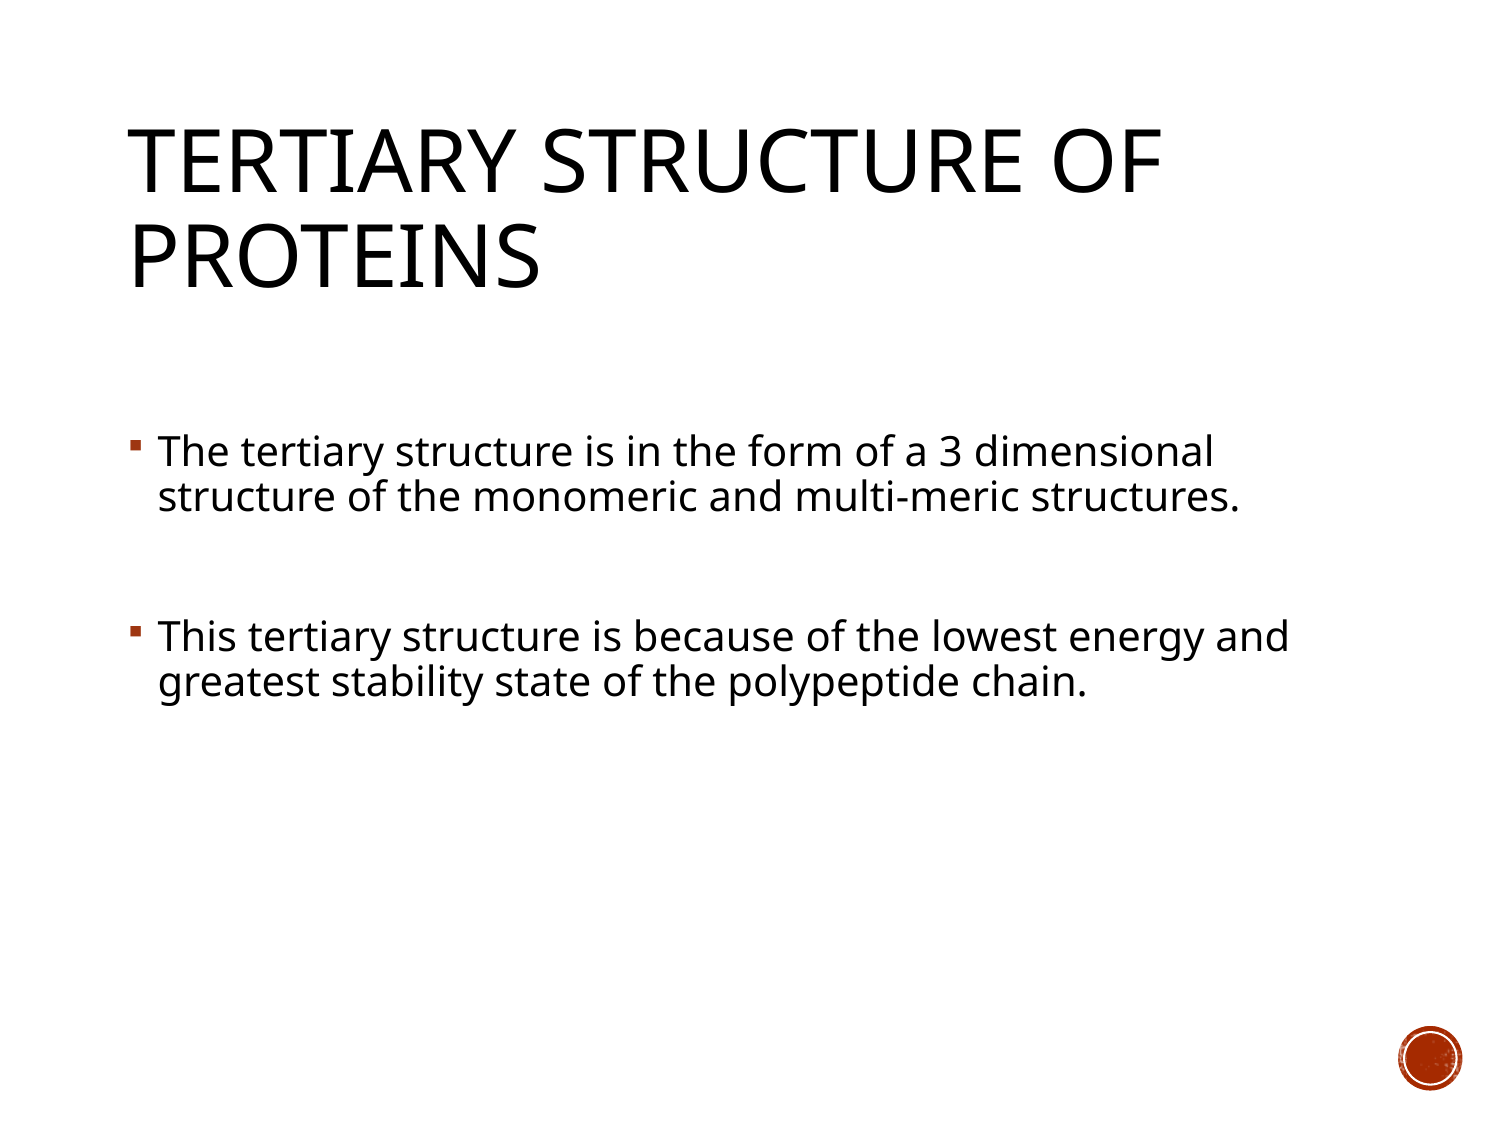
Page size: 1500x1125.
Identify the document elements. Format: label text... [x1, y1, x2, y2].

title tertiary structure of proteins [112, 79, 1388, 344]
list The tertiary structure is in the form of a 3 dimensional structure of the monomeric and multi-meric structures. This tertiary structure is because of the lowest energy and greatest stability state of the polypeptide chain. [112, 348, 1388, 929]
